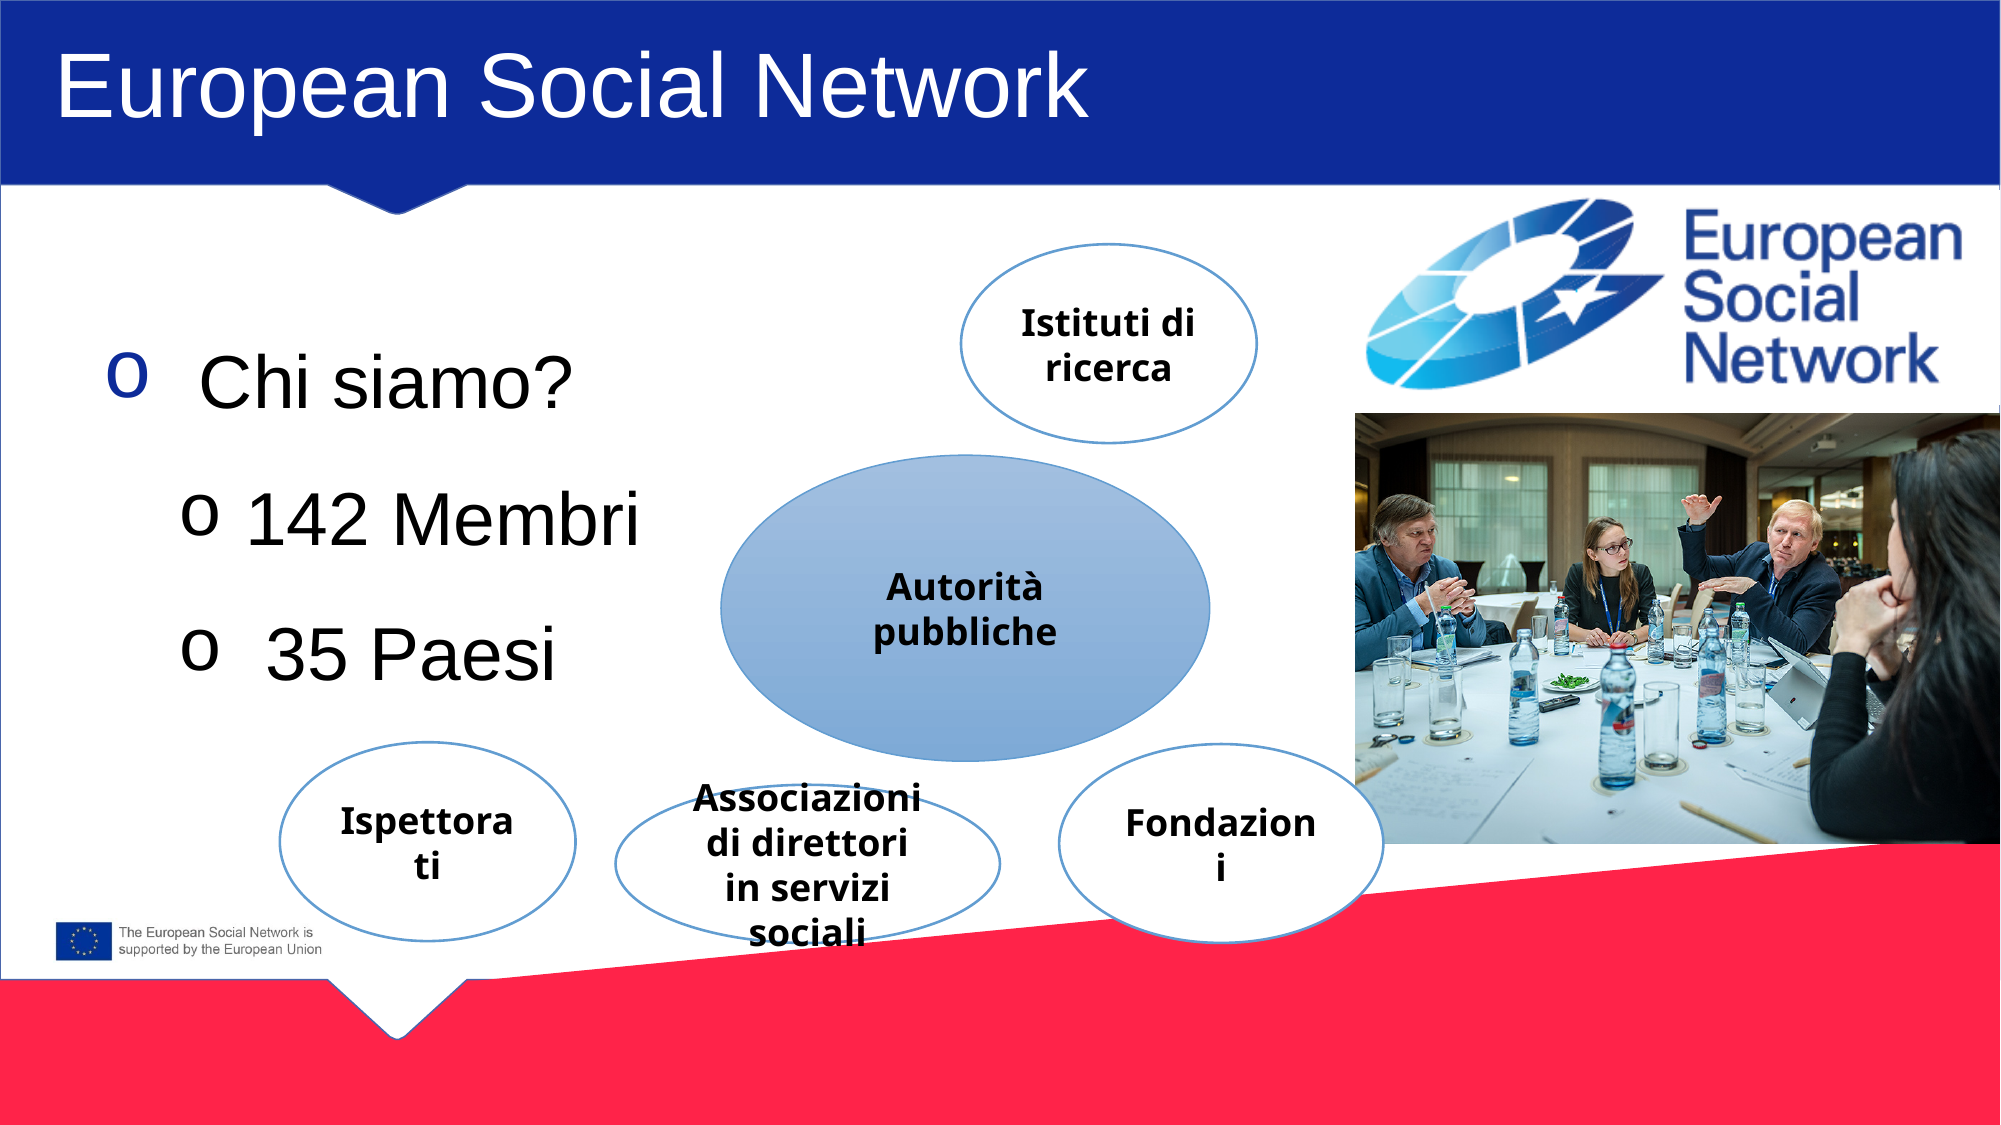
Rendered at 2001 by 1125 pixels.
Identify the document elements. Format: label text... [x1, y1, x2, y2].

picture [1354, 186, 2000, 406]
text_box European Social Network [40, 18, 1106, 144]
picture [53, 918, 327, 963]
text_box Istituti di ricerca [959, 242, 1259, 445]
text_box Autorità pubbliche [720, 454, 1211, 762]
text_box Ispettorati [278, 740, 577, 943]
text_box Associazioni di direttori in servizi sociali [614, 783, 1002, 945]
text_box Chi siamo? 142 Membri 35 Paesi [87, 267, 972, 703]
text_box Fondazioni [1057, 742, 1385, 945]
picture [1354, 413, 2000, 844]
